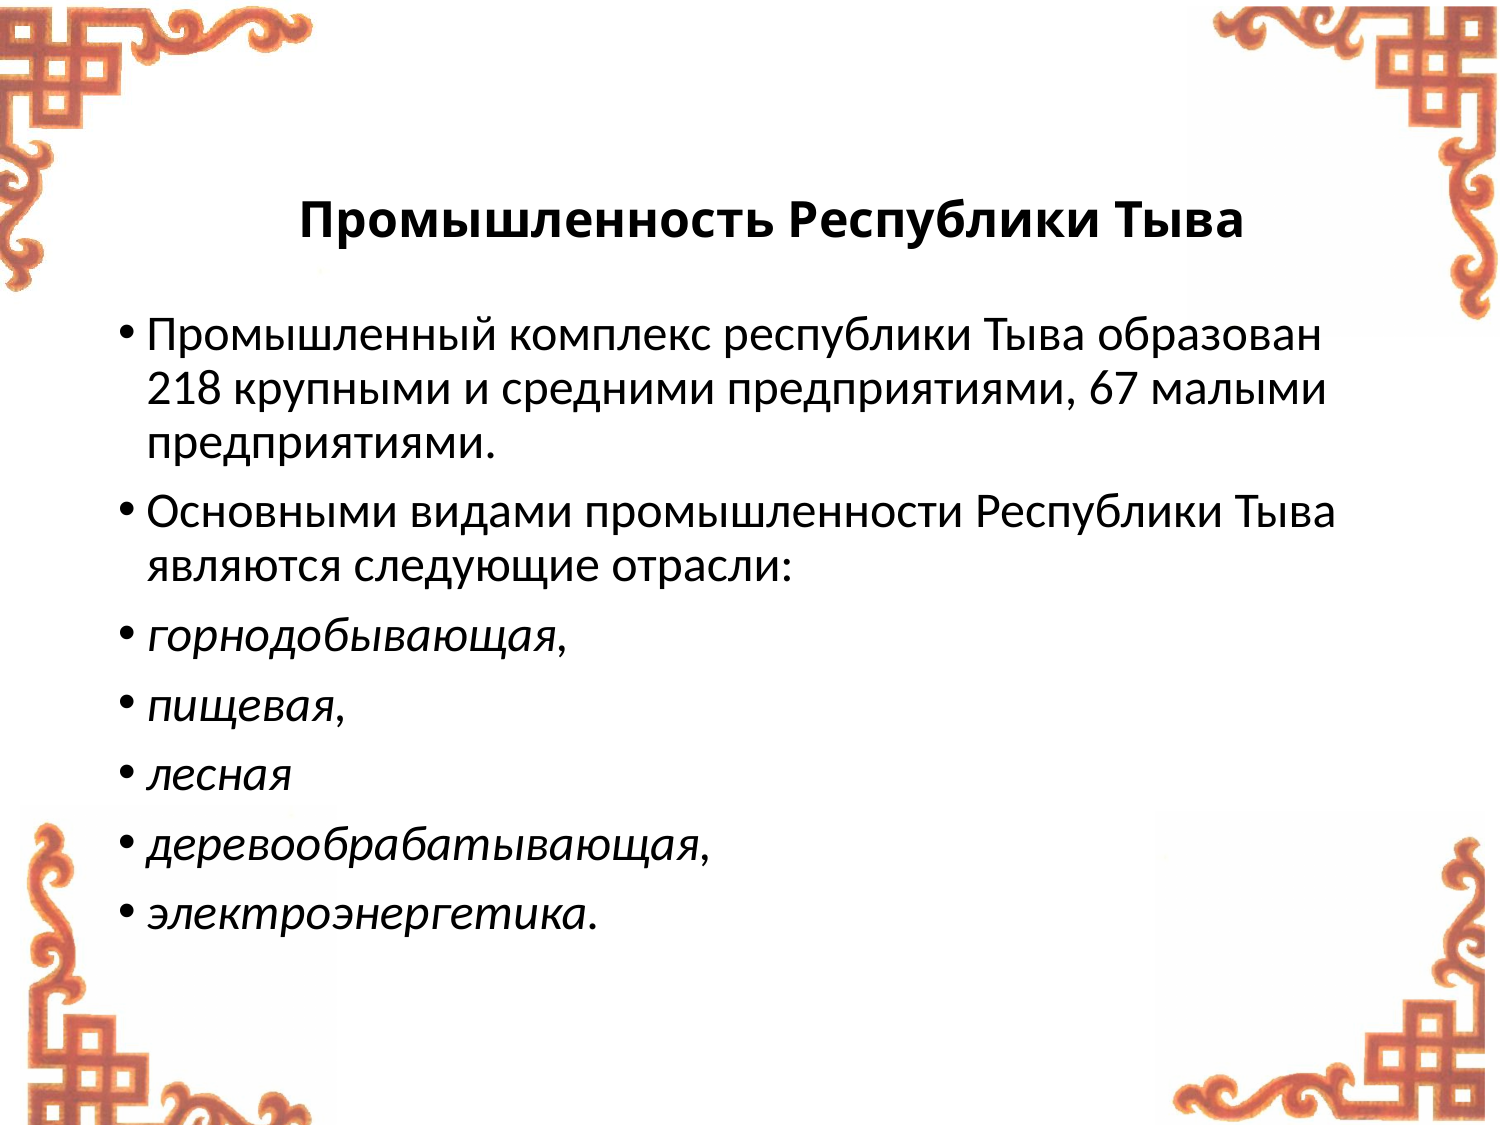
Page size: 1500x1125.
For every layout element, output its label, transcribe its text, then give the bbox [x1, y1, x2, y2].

picture [1180, 7, 1500, 336]
list Промышленный комплекс республики Тыва образован 218 крупными и средними предприятиями, 67 малыми предприятиями. Основными видами промышленности Республики Тыва являются следующие отрасли: горнодобывающая, пищевая, лесная деревообрабатывающая, электроэнергетика. [103, 299, 1397, 1014]
title Промышленность Республики Тыва [330, 125, 1180, 256]
picture [0, 0, 330, 317]
picture [13, 806, 344, 1125]
picture [1155, 811, 1485, 1125]
